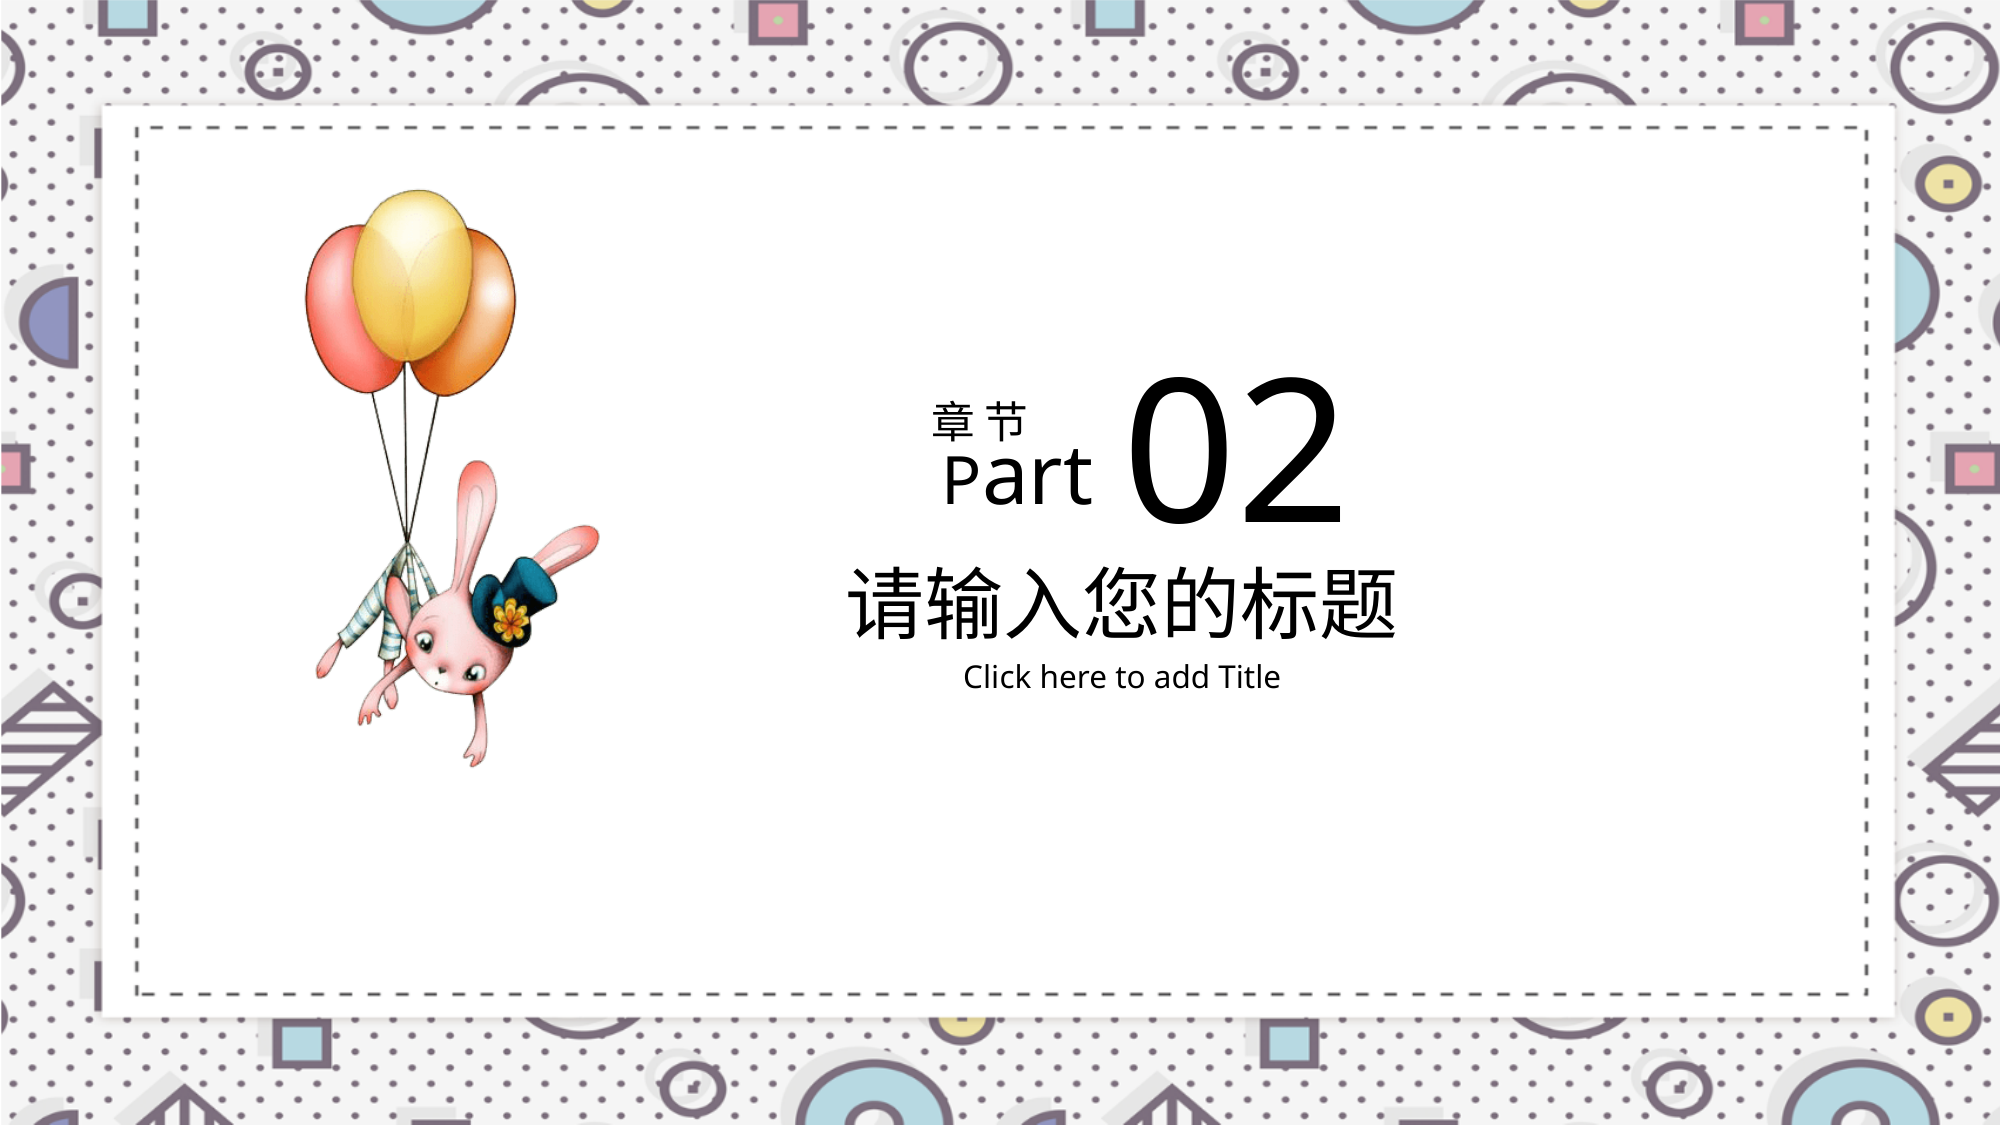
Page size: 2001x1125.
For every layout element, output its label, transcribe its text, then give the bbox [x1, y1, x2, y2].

text_box Click here to add Title [835, 661, 1409, 696]
picture [2, 1, 2000, 1125]
text_box 章 节 [931, 394, 1029, 447]
text_box Part [941, 420, 1094, 521]
text_box 02 [1122, 322, 1352, 563]
text_box 请输入您的标题 [637, 565, 1607, 651]
